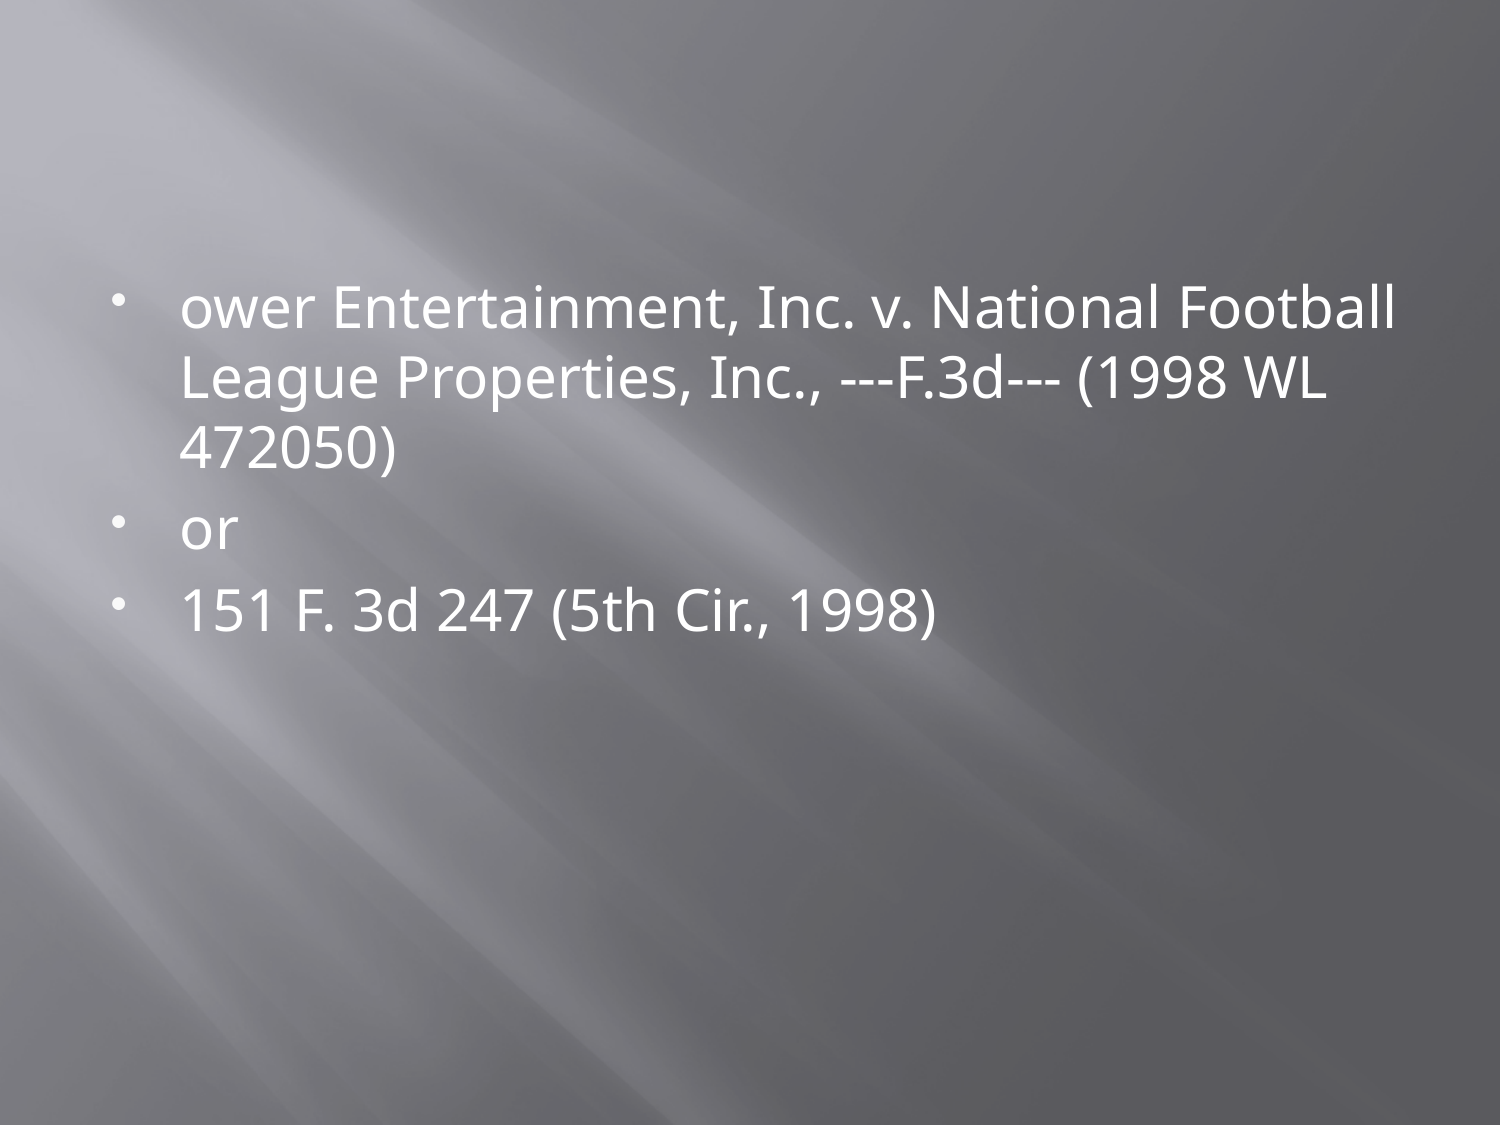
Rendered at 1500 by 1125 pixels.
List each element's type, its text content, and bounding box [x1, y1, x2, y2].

list ower Entertainment, Inc. v. National Football League Properties, Inc., ---F.3d--- (1998 WL 472050) or 151 F. 3d 247 (5th Cir., 1998) [75, 262, 1425, 1035]
